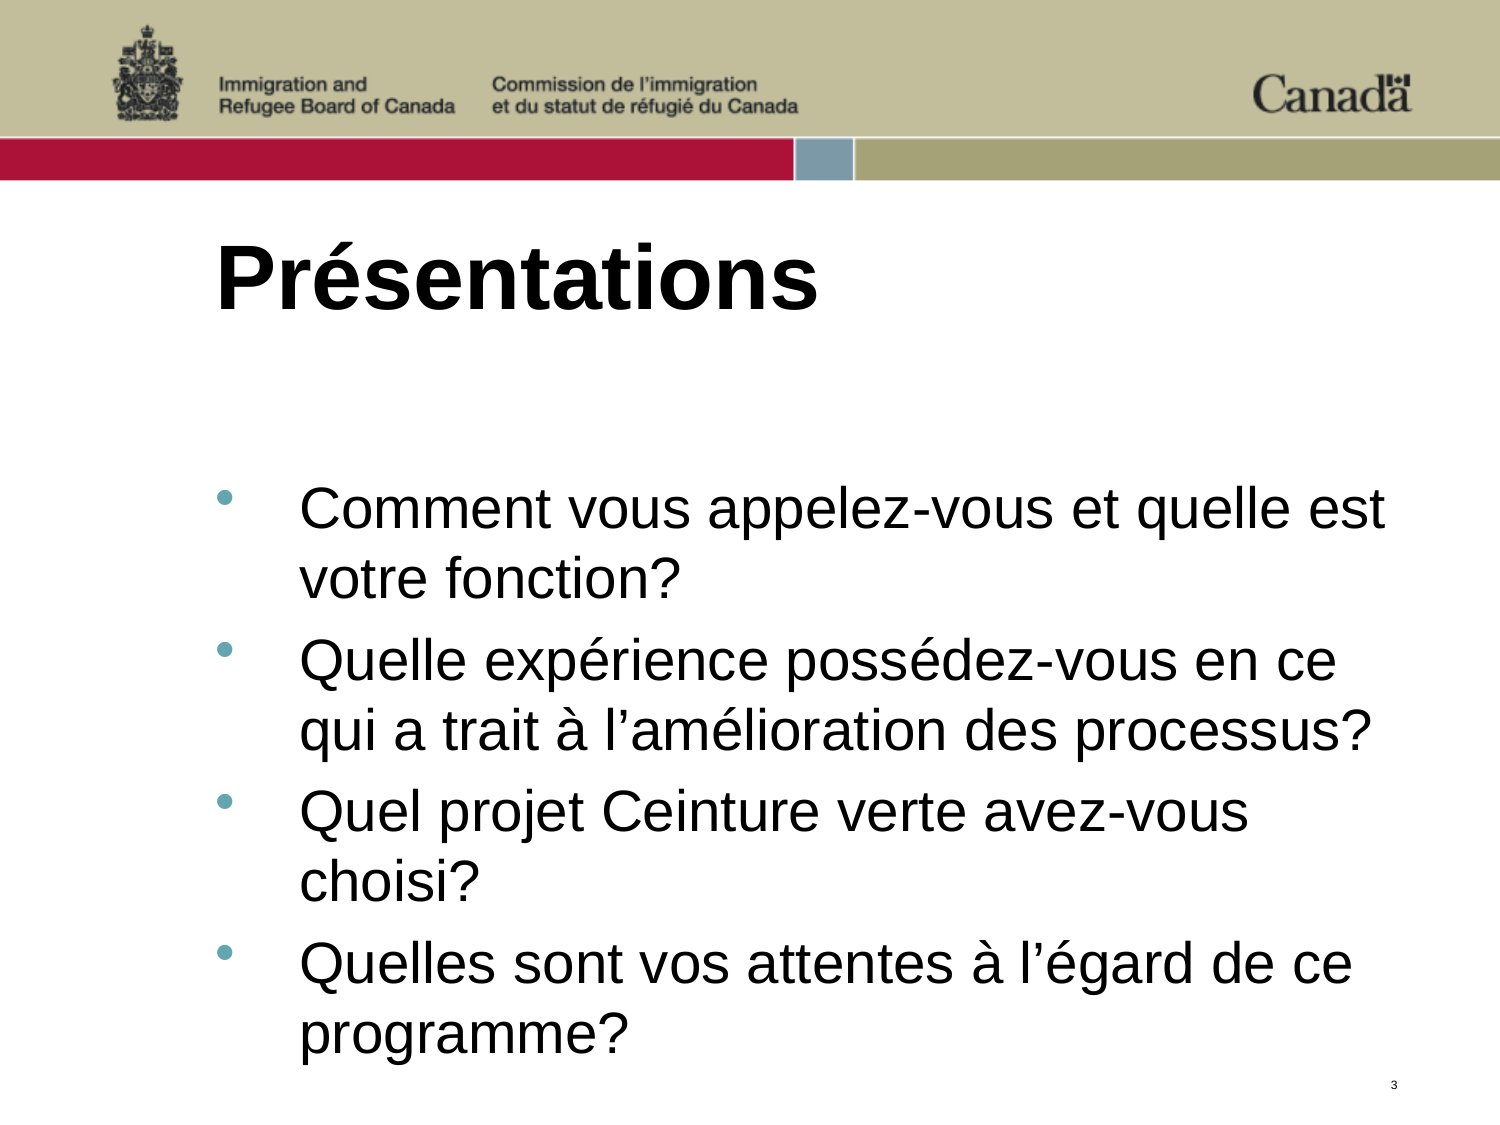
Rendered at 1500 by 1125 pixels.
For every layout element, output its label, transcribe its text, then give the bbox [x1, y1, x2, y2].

list Comment vous appelez-vous et quelle est votre fonction? Quelle expérience possédez-vous en ce qui a trait à l’amélioration des processus? Quel projet Ceinture verte avez-vous choisi? Quelles sont vos attentes à l’égard de ce programme? [200, 462, 1413, 1000]
slide_number 3 [1099, 1024, 1413, 1101]
picture [0, 0, 1500, 1125]
title Présentations [200, 237, 1413, 425]
